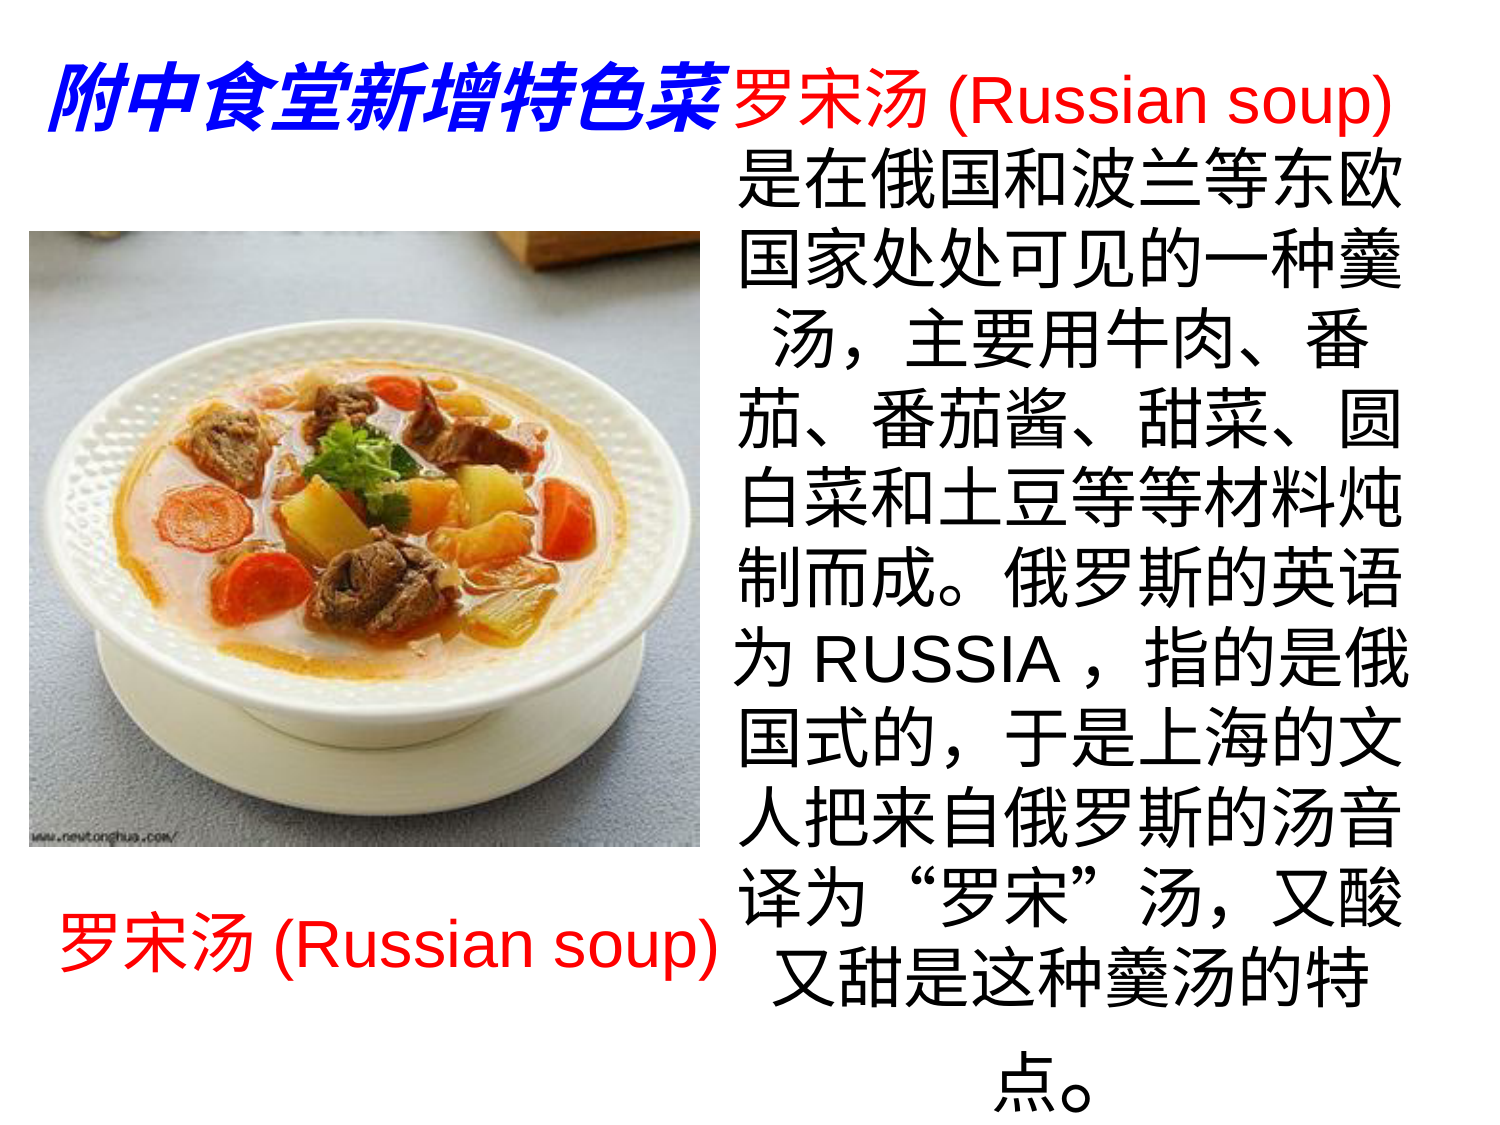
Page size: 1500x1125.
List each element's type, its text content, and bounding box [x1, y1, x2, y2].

text_box 罗宋汤(Russian soup) [41, 893, 739, 988]
picture [29, 231, 700, 847]
text_box 附中食堂新增特色菜 [29, 42, 762, 148]
title 罗宋汤(Russian soup)是在俄国和波兰等东欧国家处处可见的一种羹汤，主要用牛肉、番茄、番茄酱、甜菜、圆白菜和土豆等等材料炖制而成。俄罗斯的英语为RUSSIA，指的是俄国式的，于是上海的文人把来自俄罗斯的汤音译为“罗宋”汤，又酸又甜是这种羹汤的特点。 [714, 172, 1427, 1010]
